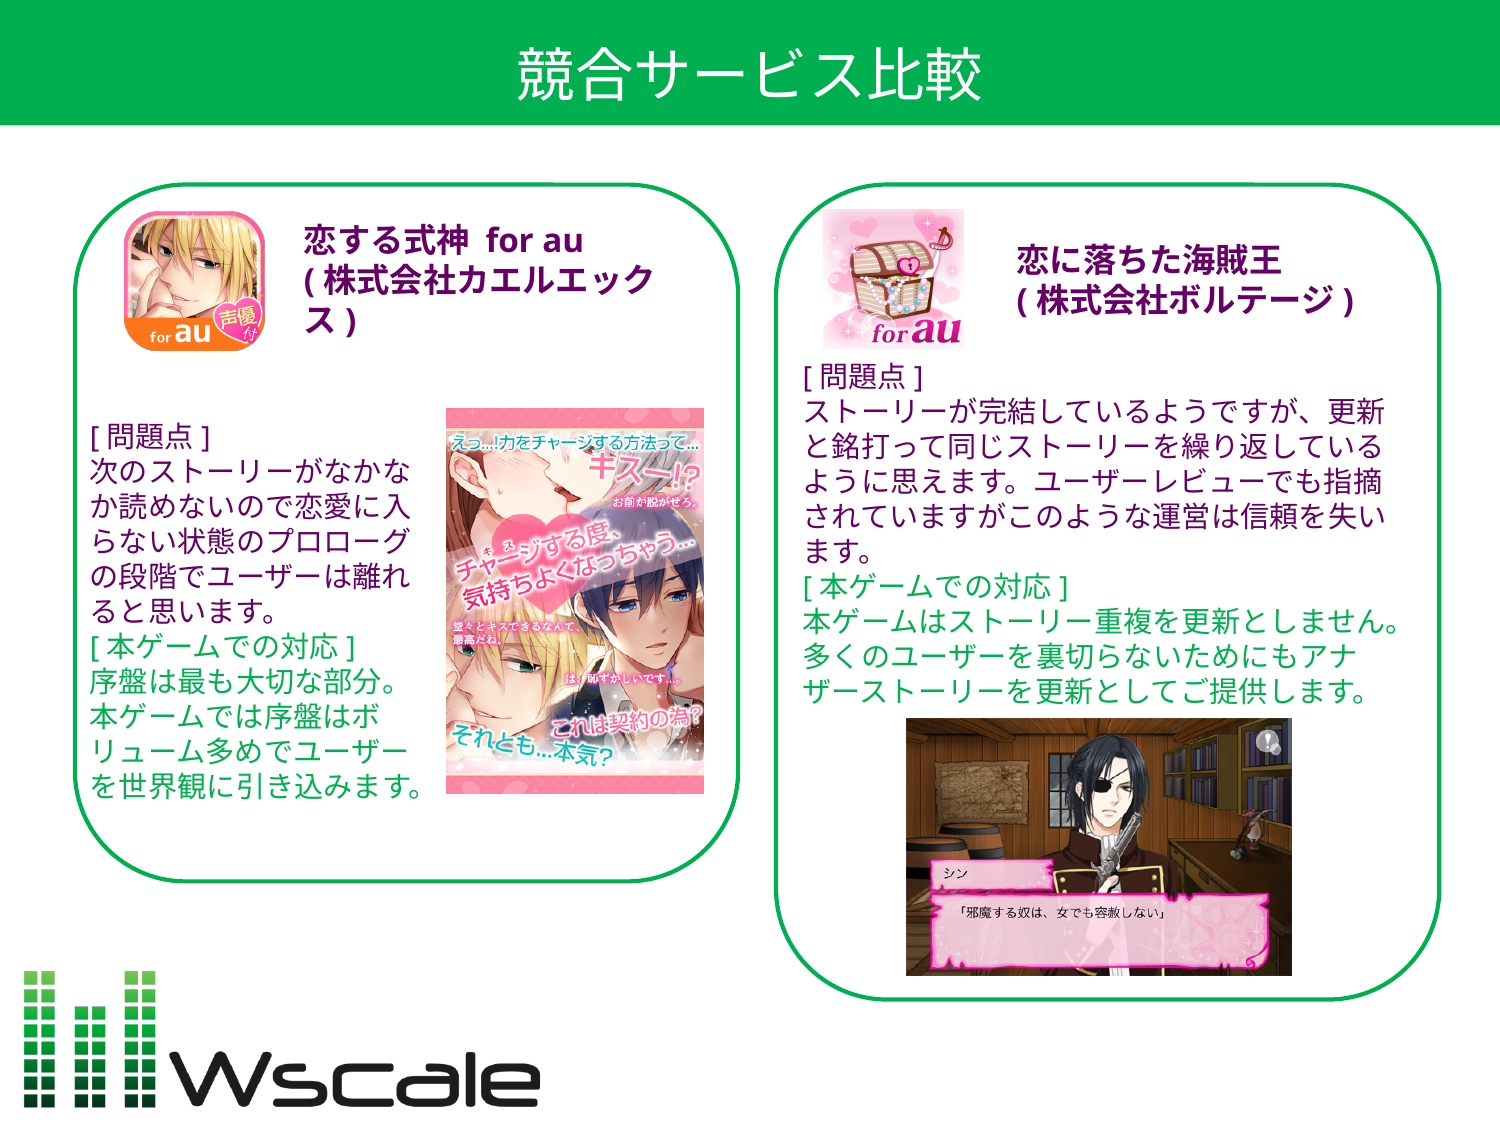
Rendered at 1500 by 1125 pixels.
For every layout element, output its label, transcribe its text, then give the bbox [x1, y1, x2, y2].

text_box 恋する式神 for au (株式会社カエルエックス) [289, 208, 713, 350]
picture [124, 210, 265, 352]
picture [823, 208, 965, 350]
text_box [773, 182, 1442, 1002]
text_box [問題点] 次のストーリーがなかなか読めないので恋愛に入らない状態のプロローグの段階でユーザーは離れると思います。 [本ゲームでの対応] 序盤は最も大切な部分。本ゲームでは序盤はボリューム多めでユーザー を世界観に引き込みます。 [75, 374, 455, 848]
picture [905, 718, 1292, 976]
picture [0, 954, 561, 1125]
text_box 恋に落ちた海賊王 (株式会社ボルテージ) [1001, 208, 1425, 350]
text_box [72, 182, 741, 884]
text_box [問題点] ストーリーが完結しているようですが、更新と銘打って同じストーリーを繰り返しているように思えます。ユーザーレビューでも指摘されていますがこのような運営は信頼を失います。 [本ゲームでの対応] 本ゲームはストーリー重複を更新としません。多くのユーザーを裏切らないためにもアナザーストーリーを更新としてご提供します。 [787, 303, 1410, 762]
text_box 競合サービス比較 [74, 30, 1425, 117]
picture [445, 408, 704, 795]
